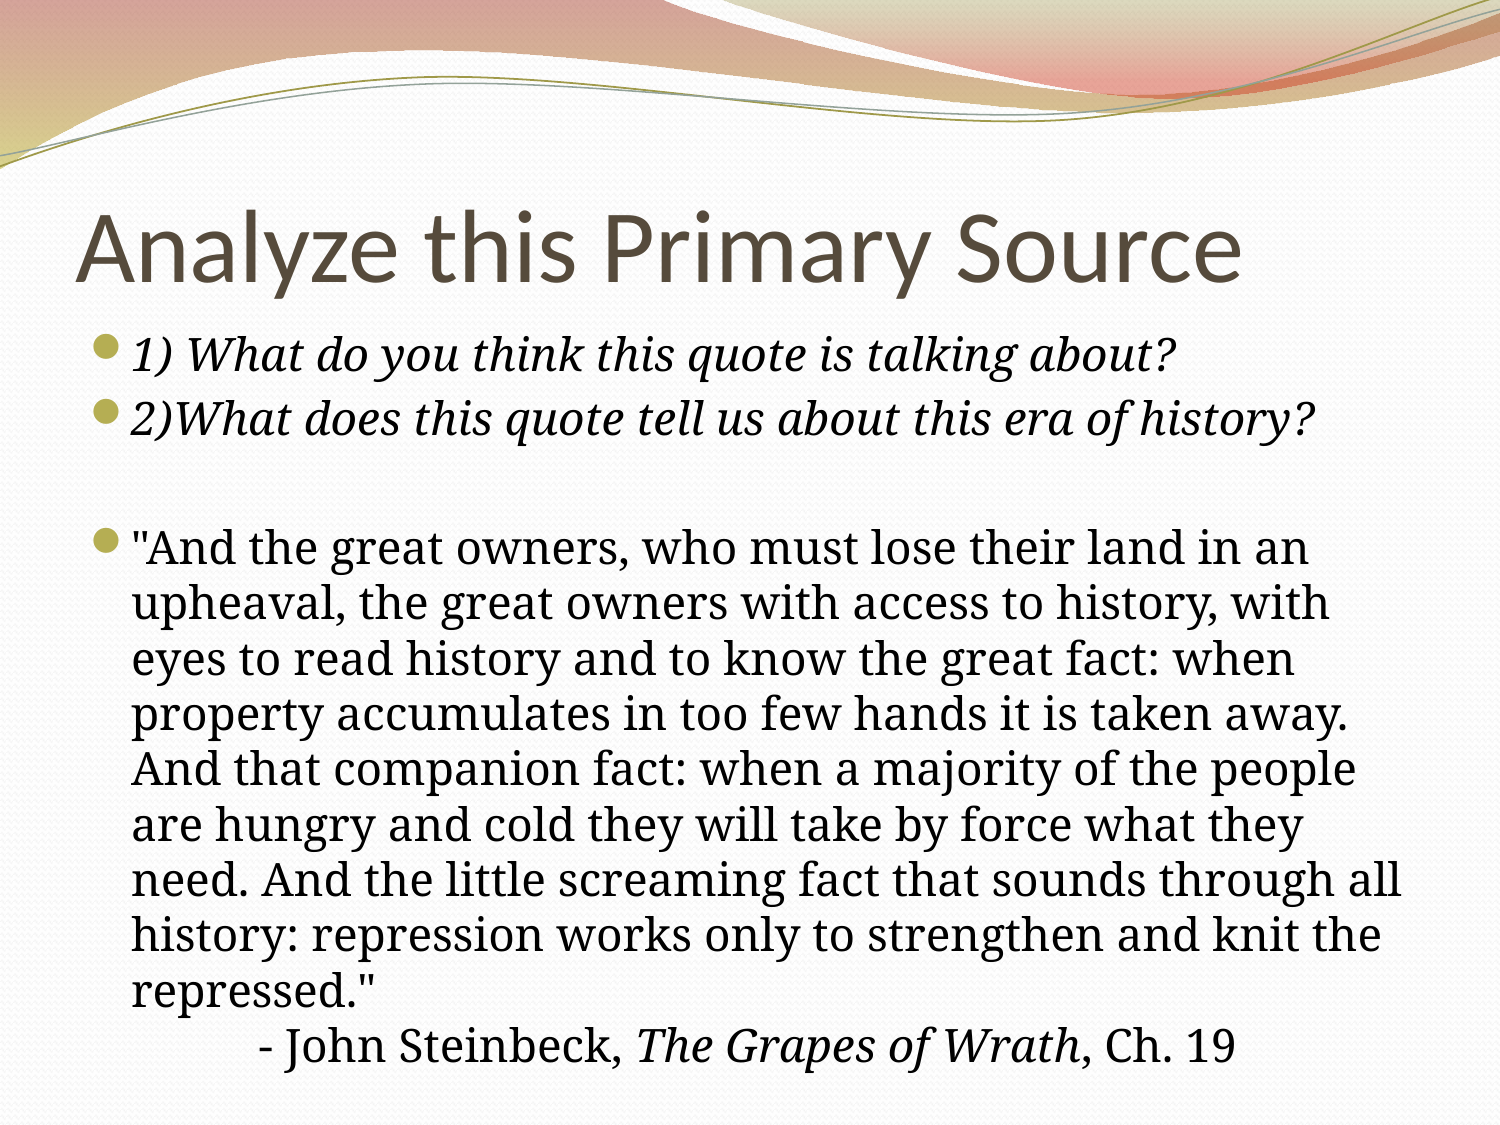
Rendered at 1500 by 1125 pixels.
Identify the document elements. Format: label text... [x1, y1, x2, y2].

title Analyze this Primary Source [75, 115, 1425, 303]
list 1) What do you think this quote is talking about? 2)What does this quote tell us about this era of history? "And the great owners, who must lose their land in an upheaval, the great owners with access to history, with eyes to read history and to know the great fact: when property accumulates in too few hands it is taken away. And that companion fact: when a majority of the people are hungry and cold they will take by force what they need. And the little screaming fact that sounds through all history: repression works only to strengthen and knit the repressed." - John Steinbeck, The Grapes of Wrath, Ch. 19 [75, 317, 1425, 1088]
